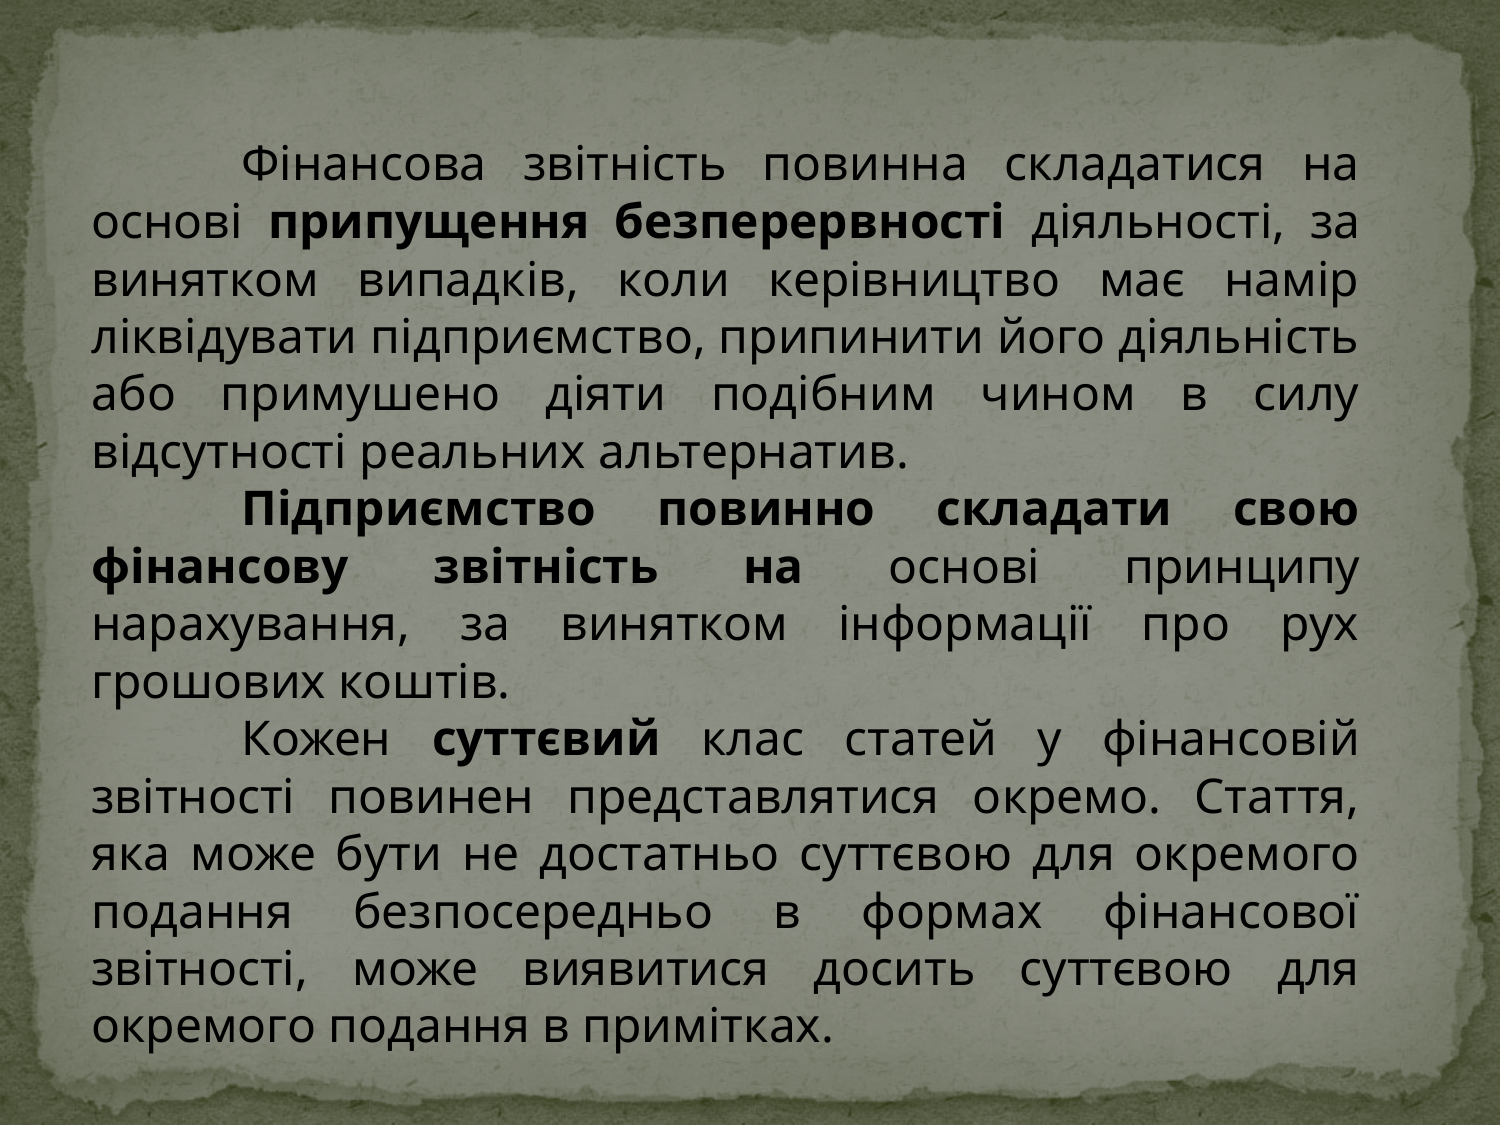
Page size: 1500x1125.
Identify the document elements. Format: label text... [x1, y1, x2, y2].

text_box Фінансова звітність повинна складатися на основі припущення безперервності діяльності, за винятком випадків, коли керівництво має намір ліквідувати підприємство, припинити його діяльність або примушено діяти подібним чином в силу відсутності реальних альтернатив. Підприємство повинно складати свою фінансову звітність на основі принципу нарахування, за винятком інформації про рух грошових коштів. Кожен суттєвий клас статей у фінансовій звітності повинен представлятися окремо. Стаття, яка може бути не достатньо суттєвою для окремого подання безпосередньо в формах фінансової звітності, може виявитися досить суттєвою для окремого подання в примітках. [76, 123, 1376, 1060]
